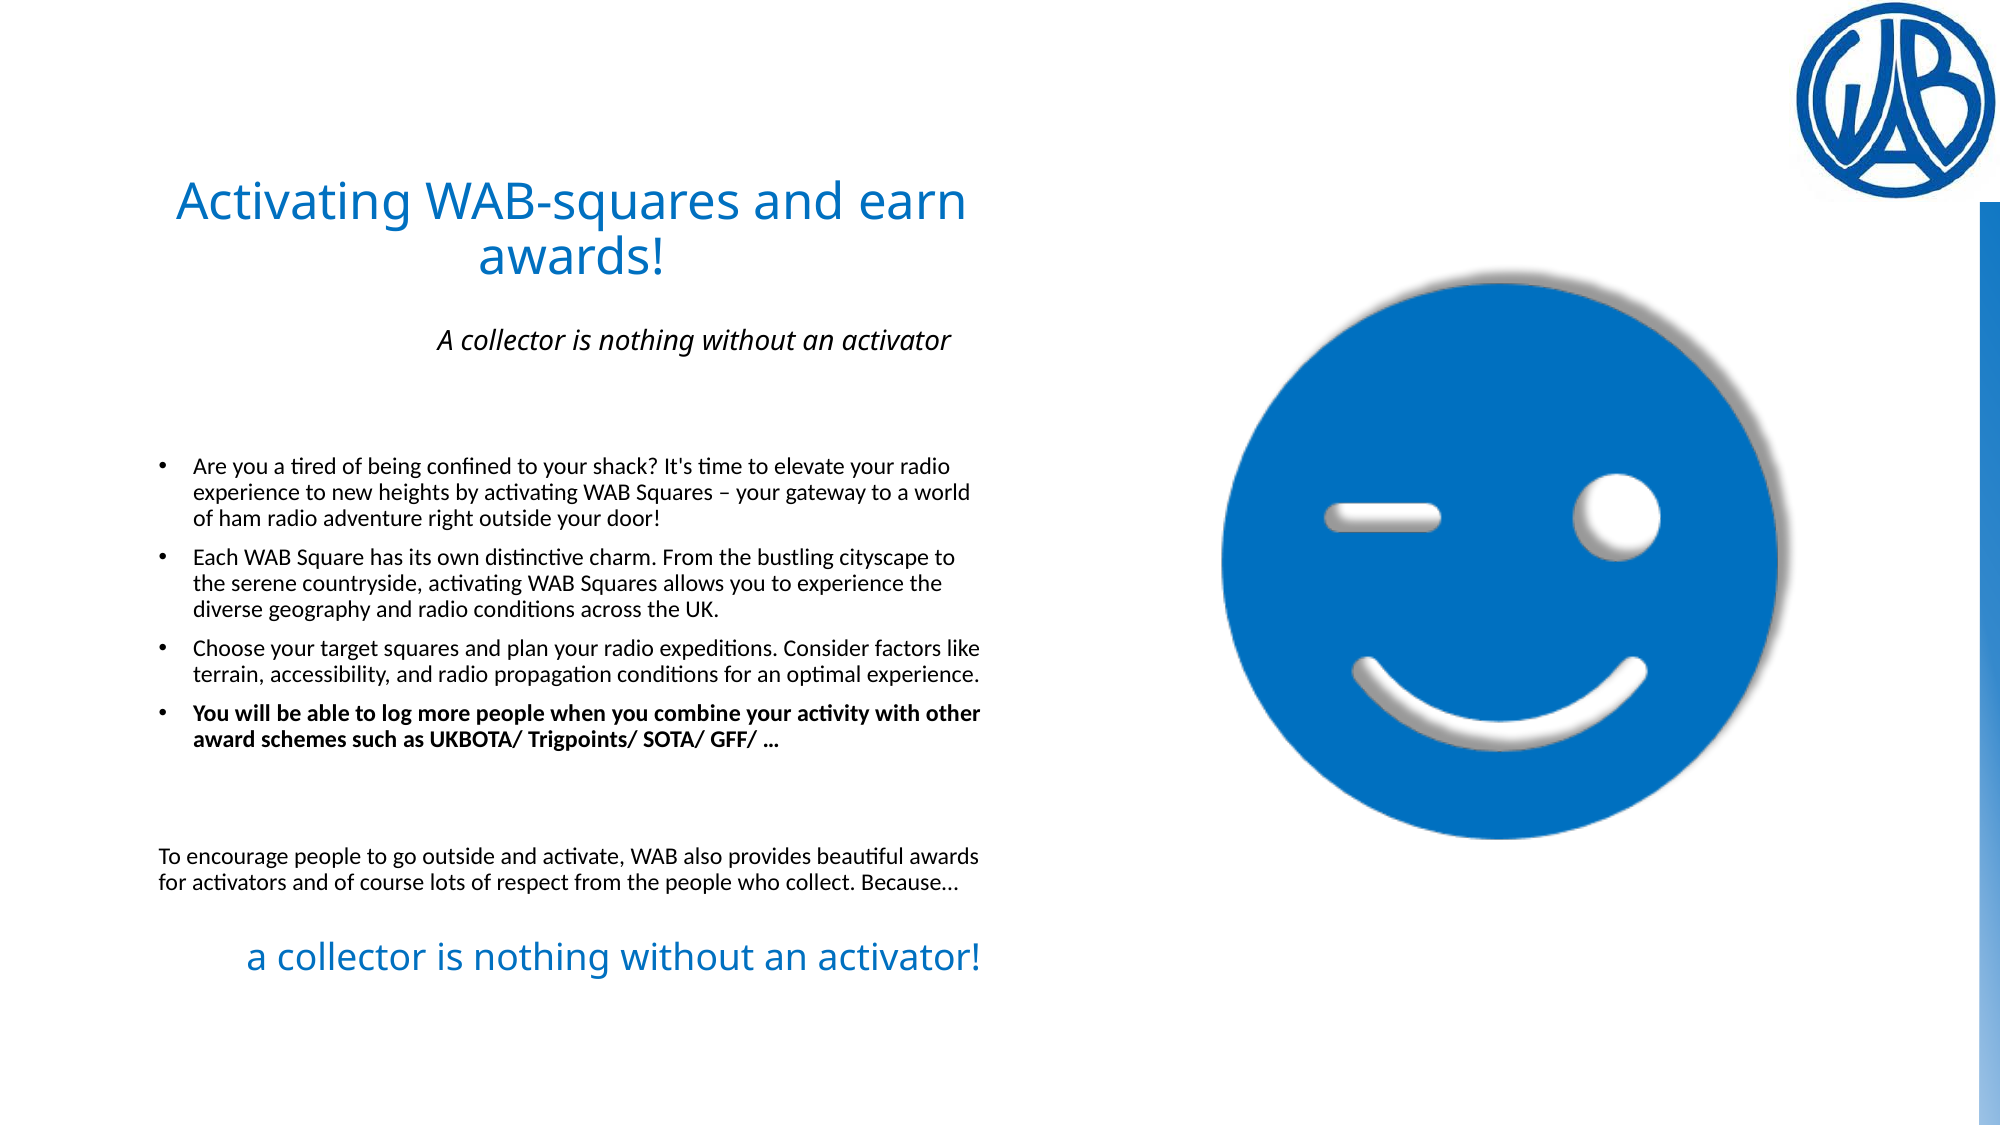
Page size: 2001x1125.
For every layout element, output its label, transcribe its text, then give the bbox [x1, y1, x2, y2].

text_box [1979, 202, 2000, 1125]
picture [1149, 211, 1851, 914]
picture [1789, 0, 2000, 202]
list Are you a tired of being confined to your shack? It's time to elevate your radio experience to new heights by activating WAB Squares – your gateway to a world of ham radio adventure right outside your door! Each WAB Square has its own distinctive charm. From the bustling cityscape to the serene countryside, activating WAB Squares allows you to experience the diverse geography and radio conditions across the UK. Choose your target squares and plan your radio expeditions. Consider factors like terrain, accessibility, and radio propagation conditions for an optimal experience. You will be able to log more people when you combine your activity with other award schemes such as UKBOTA/ Trigpoints/ SOTA/ GFF/ … To encourage people to go outside and activate, WAB also provides beautiful awards for activators and of course lots of respect from the people who collect. Because… a collector is nothing without an activator! [143, 415, 1000, 1086]
title Activating WAB-squares and earn awards! A collector is nothing without an activator [143, 121, 1000, 387]
